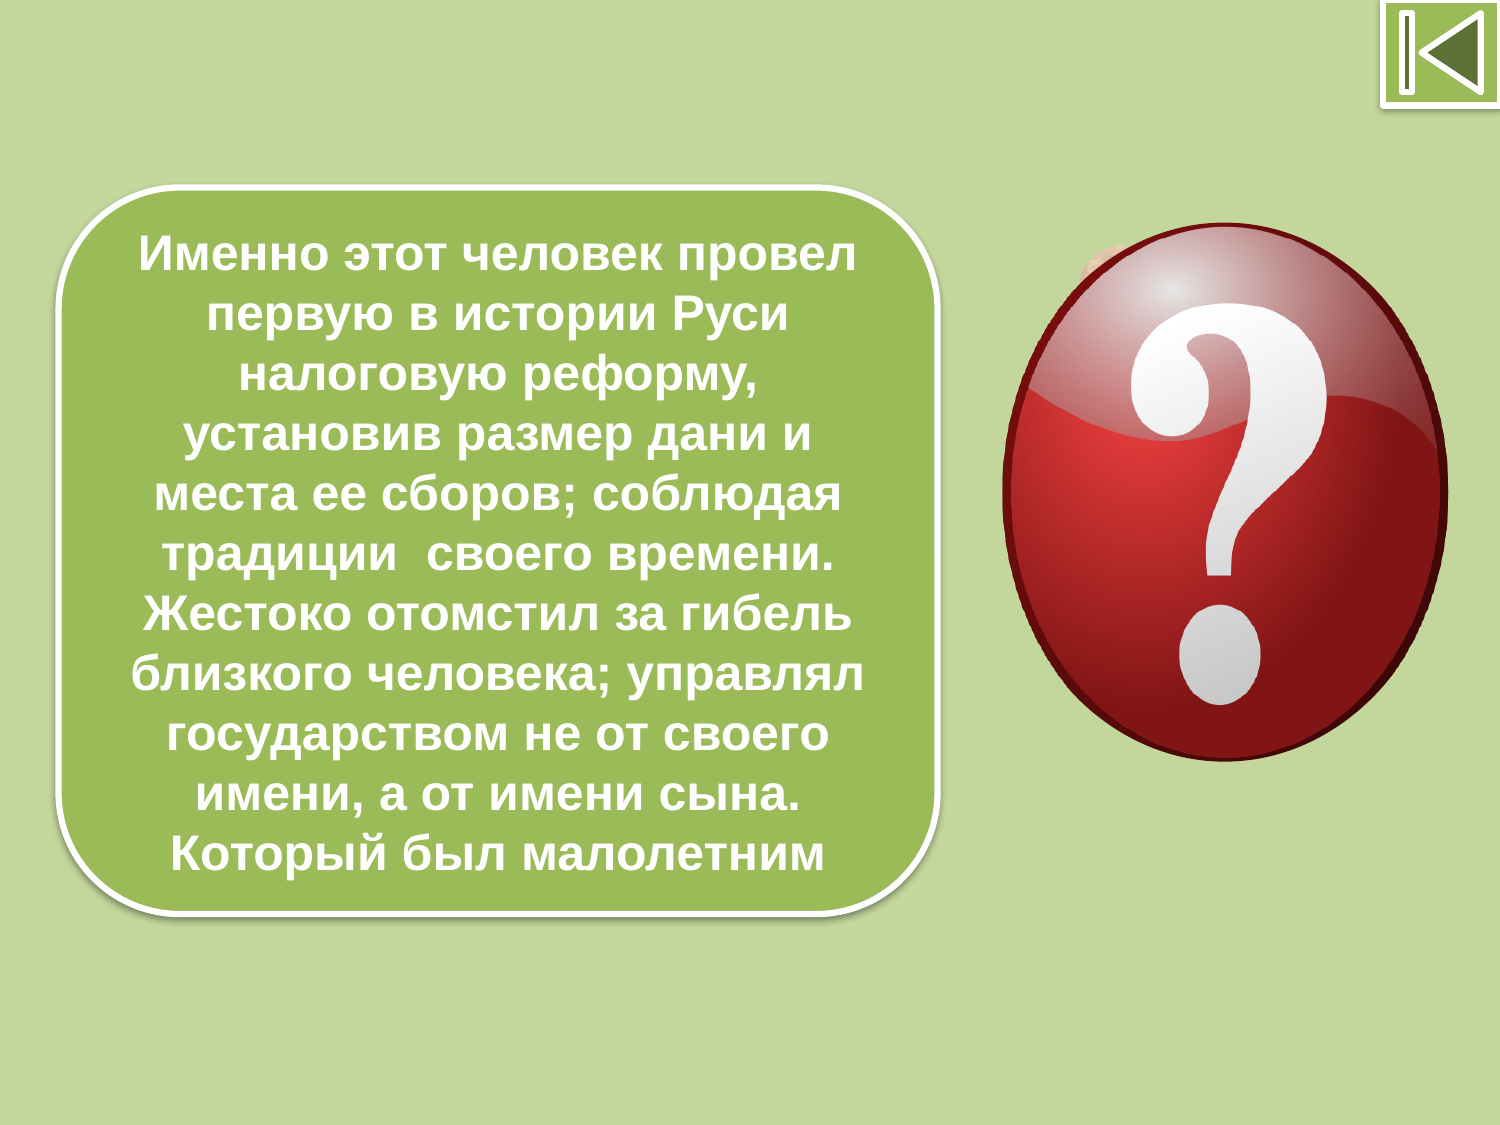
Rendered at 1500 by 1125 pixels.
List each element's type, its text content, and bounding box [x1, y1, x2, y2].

picture [995, 222, 1454, 762]
text_box Именно этот человек провел первую в истории Руси налоговую реформу, установив размер дани и места ее сборов; соблюдая традиции своего времени. Жестоко отомстил за гибель близкого человека; управлял государством не от своего имени, а от имени сына. Который был малолетним [55, 184, 941, 918]
text_box [1380, 0, 1500, 109]
